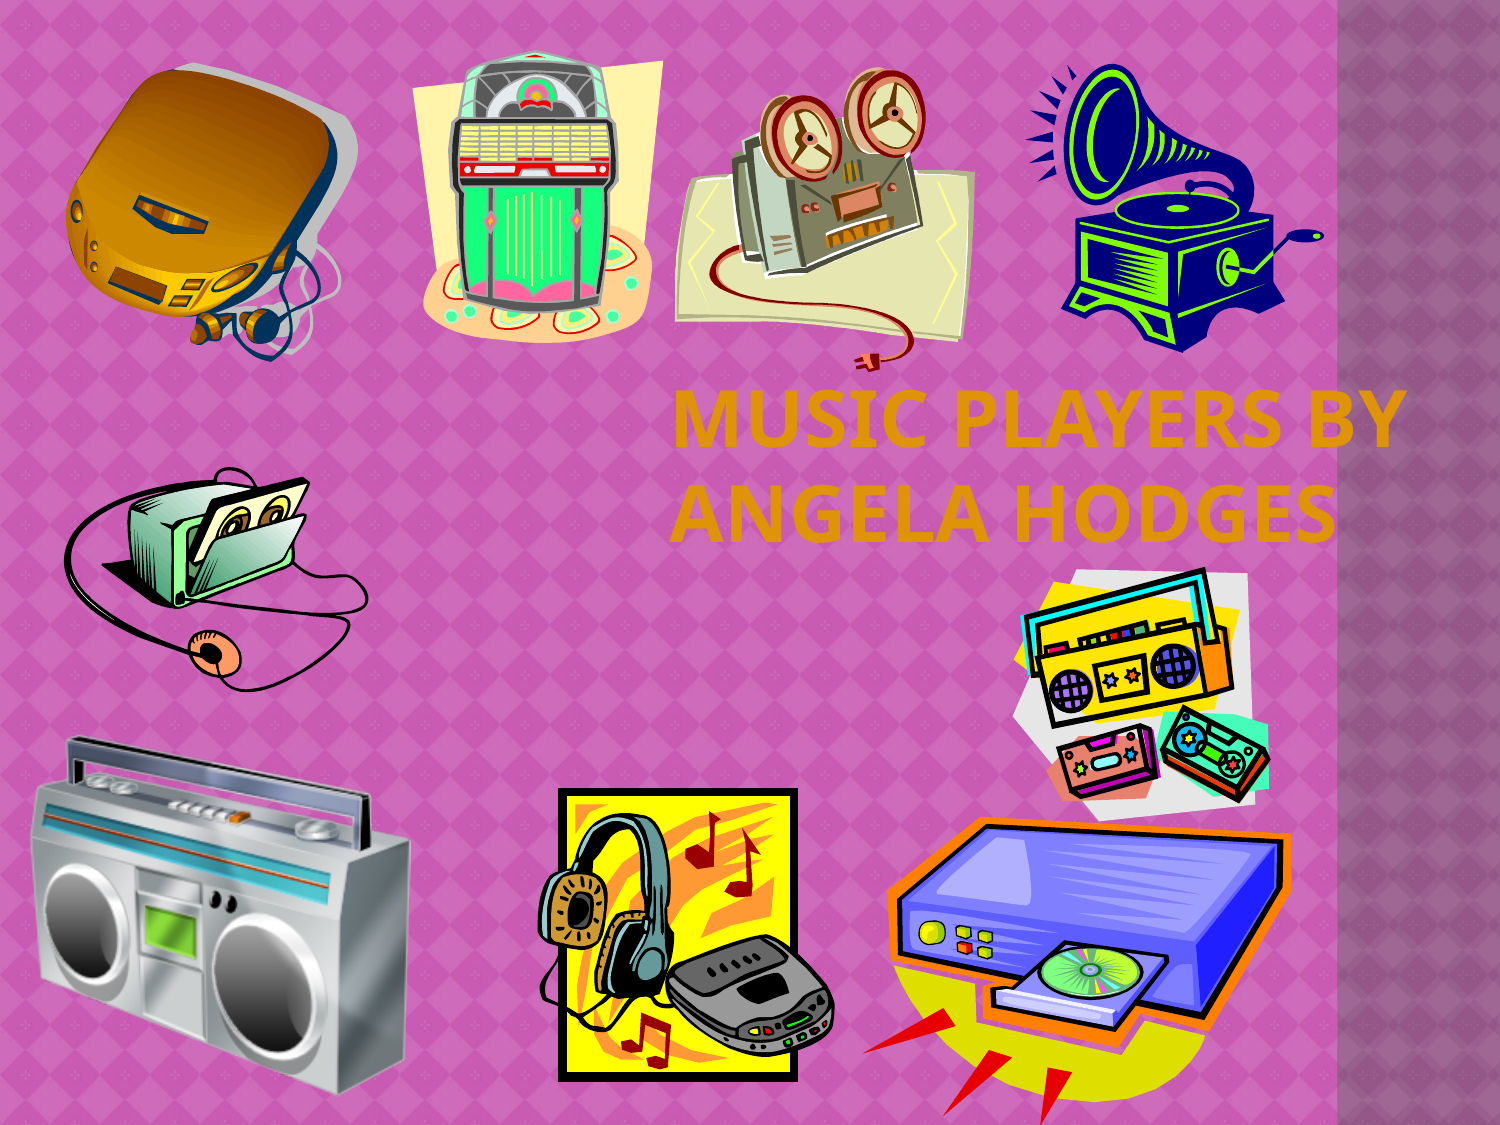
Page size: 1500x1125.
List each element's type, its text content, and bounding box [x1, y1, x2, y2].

title Music players By angela hodges [662, 87, 1500, 559]
picture [1012, 561, 1276, 826]
picture [0, 674, 451, 1125]
picture [61, 61, 359, 363]
picture [61, 462, 373, 705]
picture [674, 62, 981, 378]
picture [1024, 61, 1325, 354]
picture [537, 787, 836, 1083]
picture [412, 49, 664, 344]
picture [861, 809, 1301, 1125]
